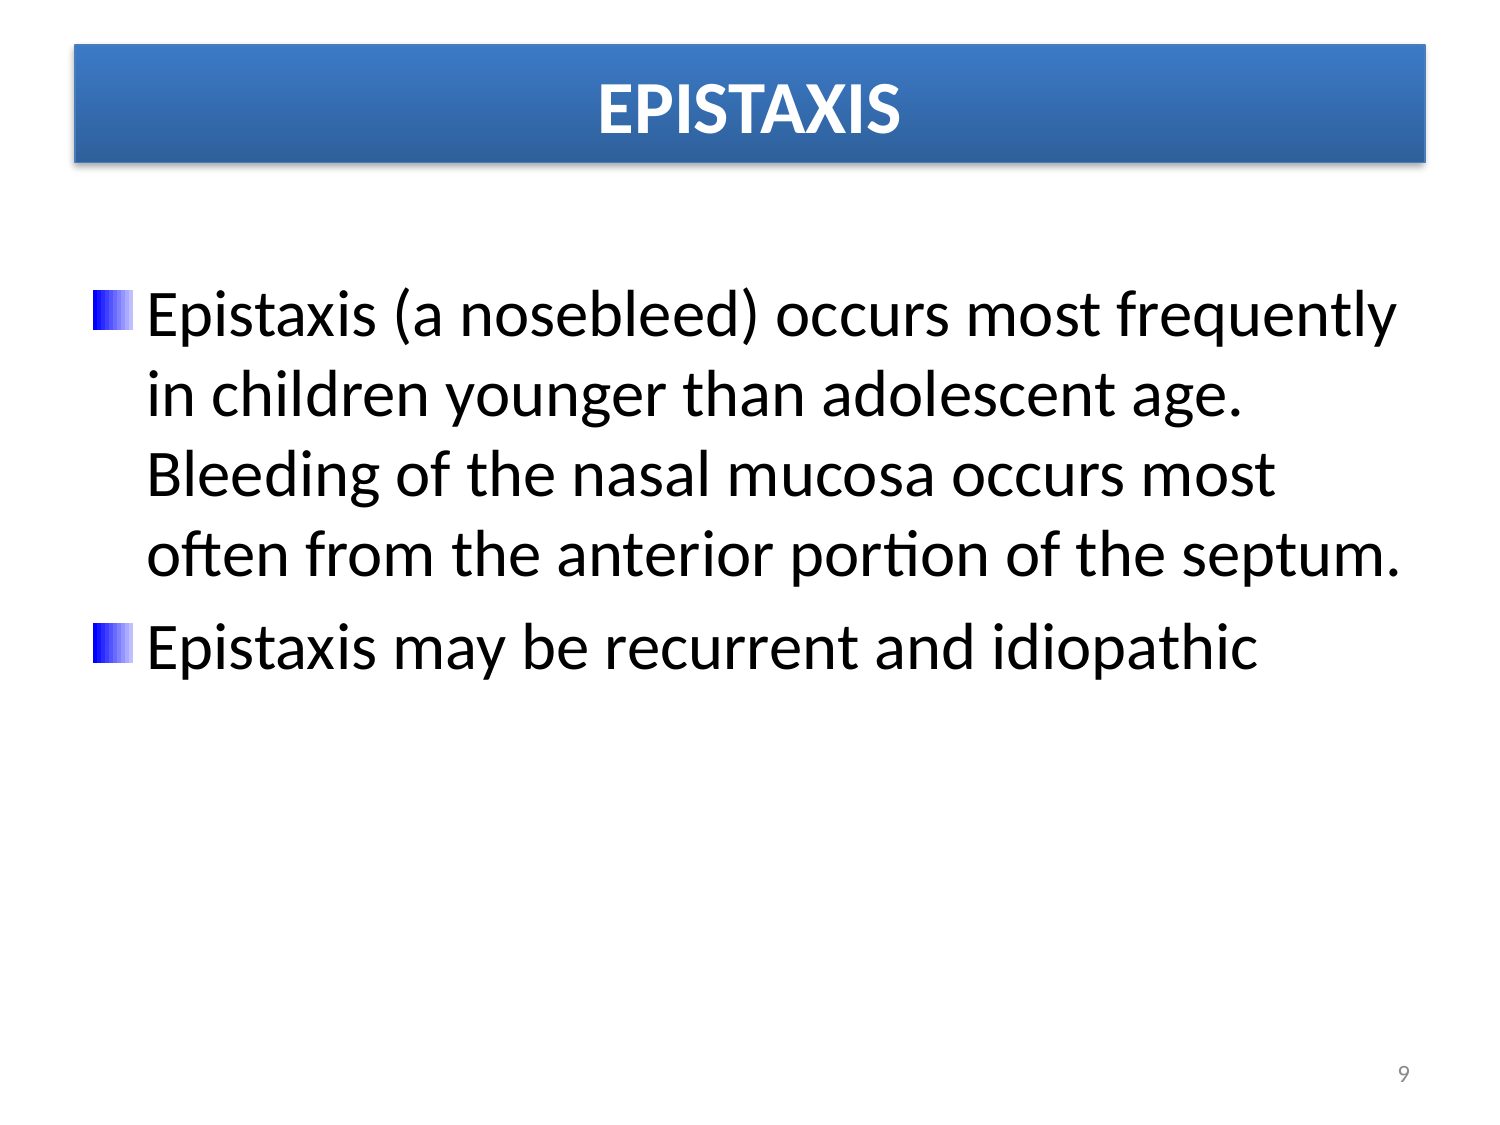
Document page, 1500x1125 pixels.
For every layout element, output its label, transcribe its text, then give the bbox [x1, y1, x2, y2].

picture [90, 286, 137, 334]
slide_number 9 [1074, 1042, 1425, 1103]
list Epistaxis (a nosebleed) occurs most frequently in children younger than adolescent age. Bleeding of the nasal mucosa occurs most often from the anterior portion of the septum. Epistaxis may be recurrent and idiopathic [75, 262, 1425, 1005]
picture [90, 619, 137, 667]
title EPISTAXIS [74, 44, 1426, 163]
